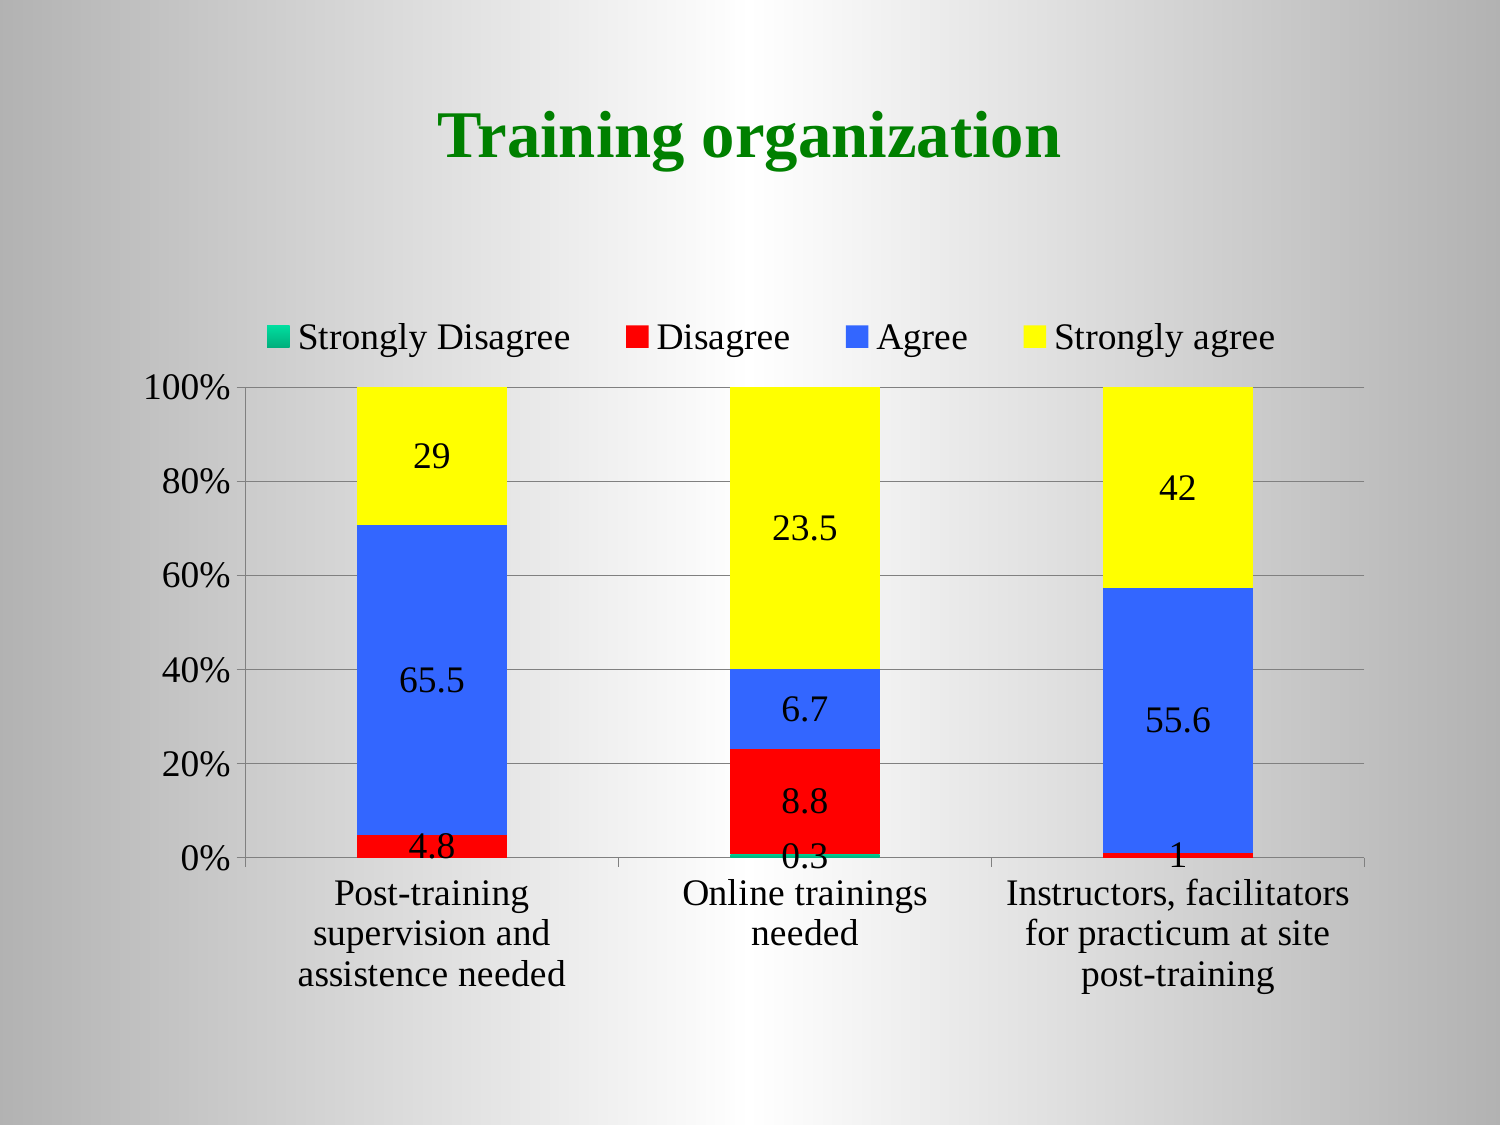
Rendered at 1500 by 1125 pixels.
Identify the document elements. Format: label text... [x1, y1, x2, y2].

chart [112, 274, 1388, 1088]
title Training organization [24, 37, 1475, 225]
